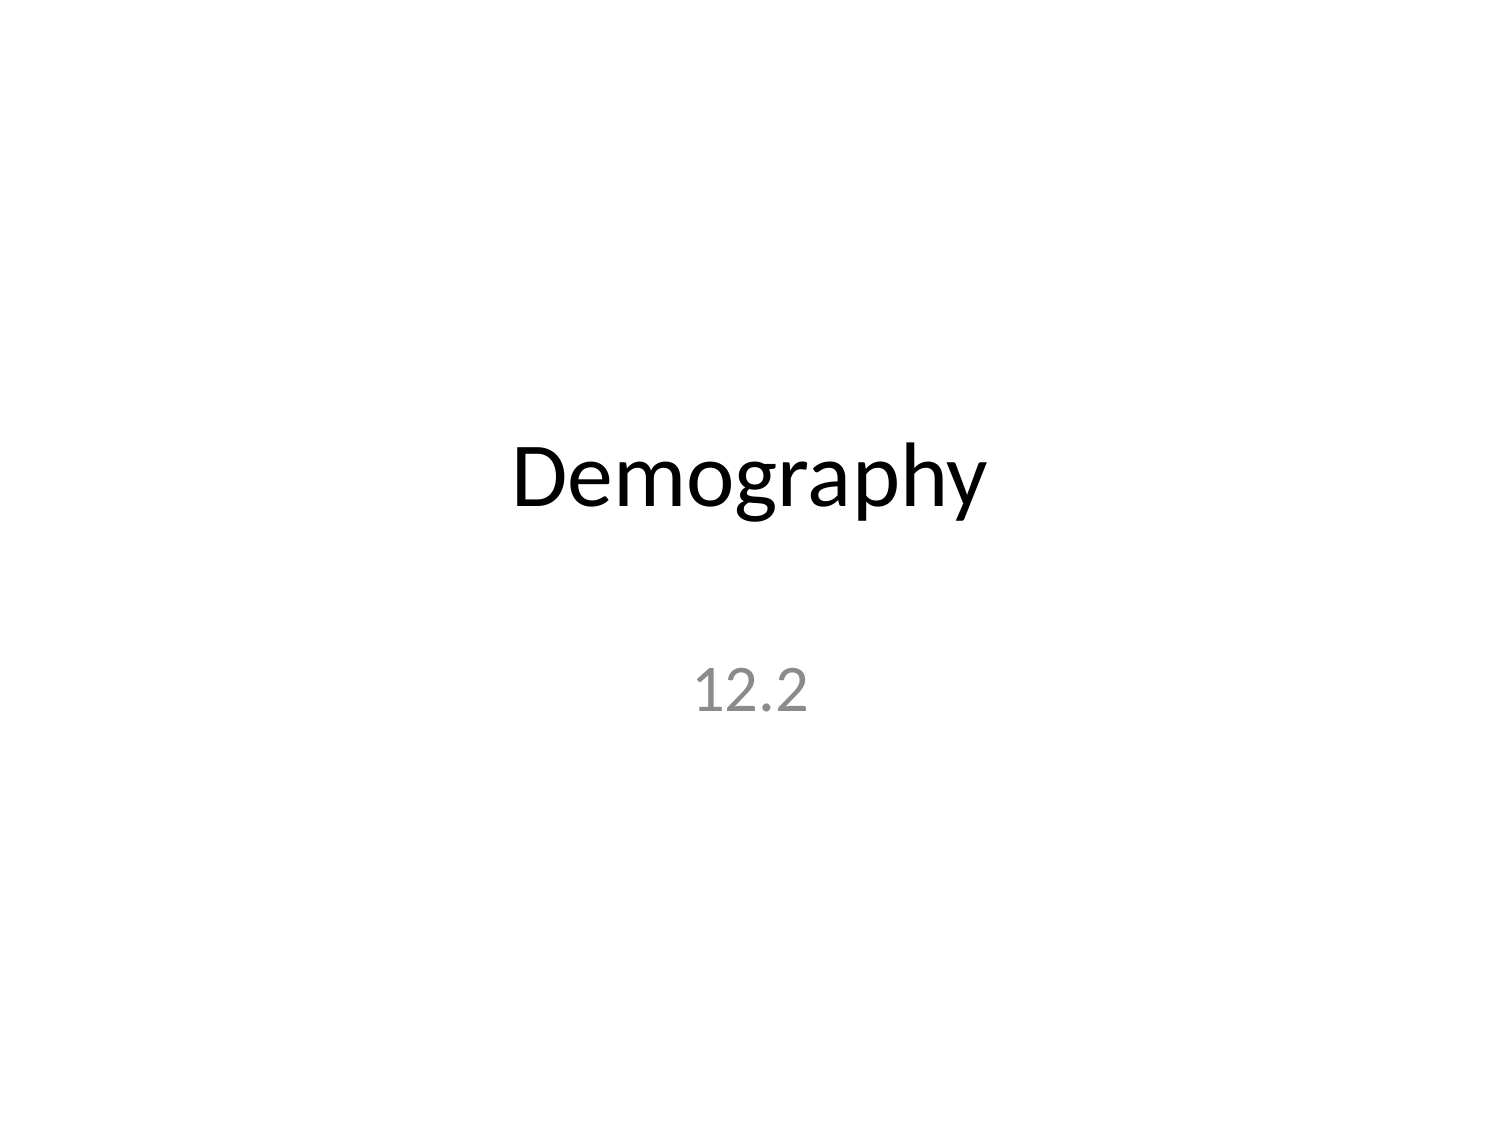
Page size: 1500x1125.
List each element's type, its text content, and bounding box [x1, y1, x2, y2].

subtitle 12.2 [225, 637, 1275, 925]
title Demography [112, 349, 1388, 591]
